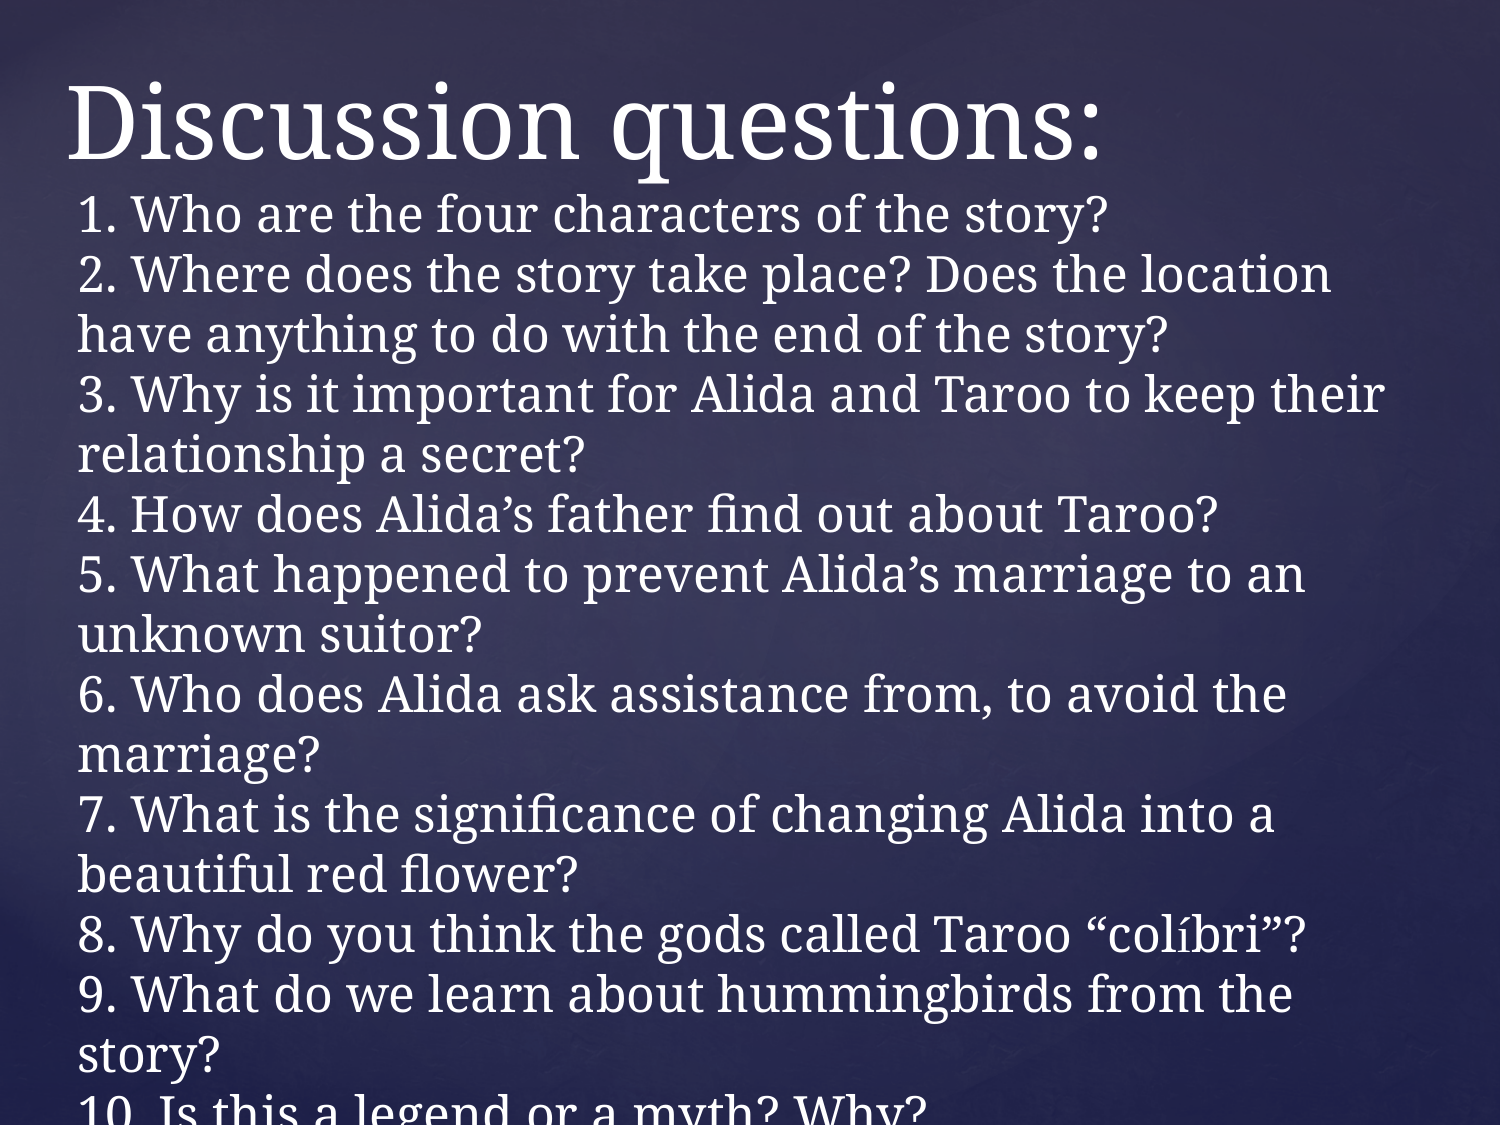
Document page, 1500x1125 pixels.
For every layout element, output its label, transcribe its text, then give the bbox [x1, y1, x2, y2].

text_box 1. Who are the four characters of the story? 2. Where does the story take place? Does the location have anything to do with the end of the story? 3. Why is it important for Alida and Taroo to keep their relationship a secret? 4. How does Alida’s father find out about Taroo? 5. What happened to prevent Alida’s marriage to an unknown suitor? 6. Who does Alida ask assistance from, to avoid the marriage? 7. What is the significance of changing Alida into a beautiful red flower? 8. Why do you think the gods called Taroo “colíbri”? 9. What do we learn about hummingbirds from the story? 10. Is this a legend or a myth? Why? [62, 174, 1438, 1125]
title Discussion questions: [50, 37, 1288, 188]
